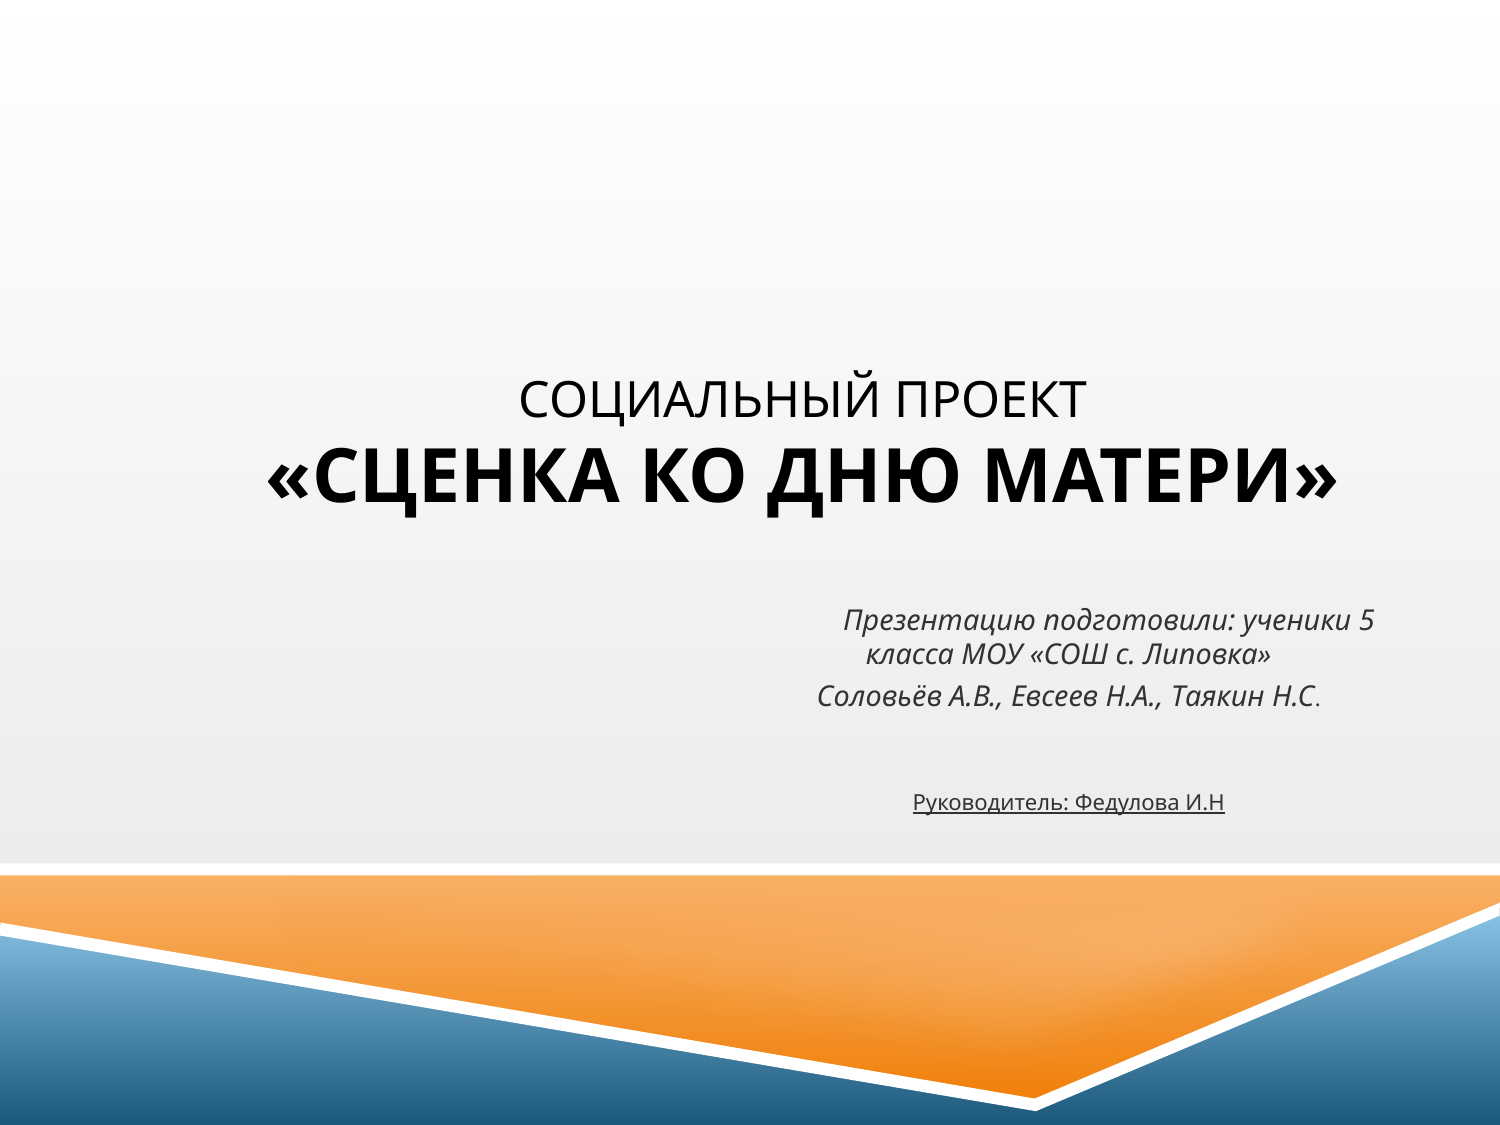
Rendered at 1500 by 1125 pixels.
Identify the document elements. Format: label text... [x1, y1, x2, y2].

title Социальный проект «Сценка ко дню Матери» [218, 275, 1388, 525]
subtitle Презентацию подготовили: ученики 5 класса МОУ «СОШ с. Липовка» Соловьёв А.В., Евсеев Н.А., Таякин Н.С. Руководитель: Федулова И.Н [750, 525, 1388, 825]
